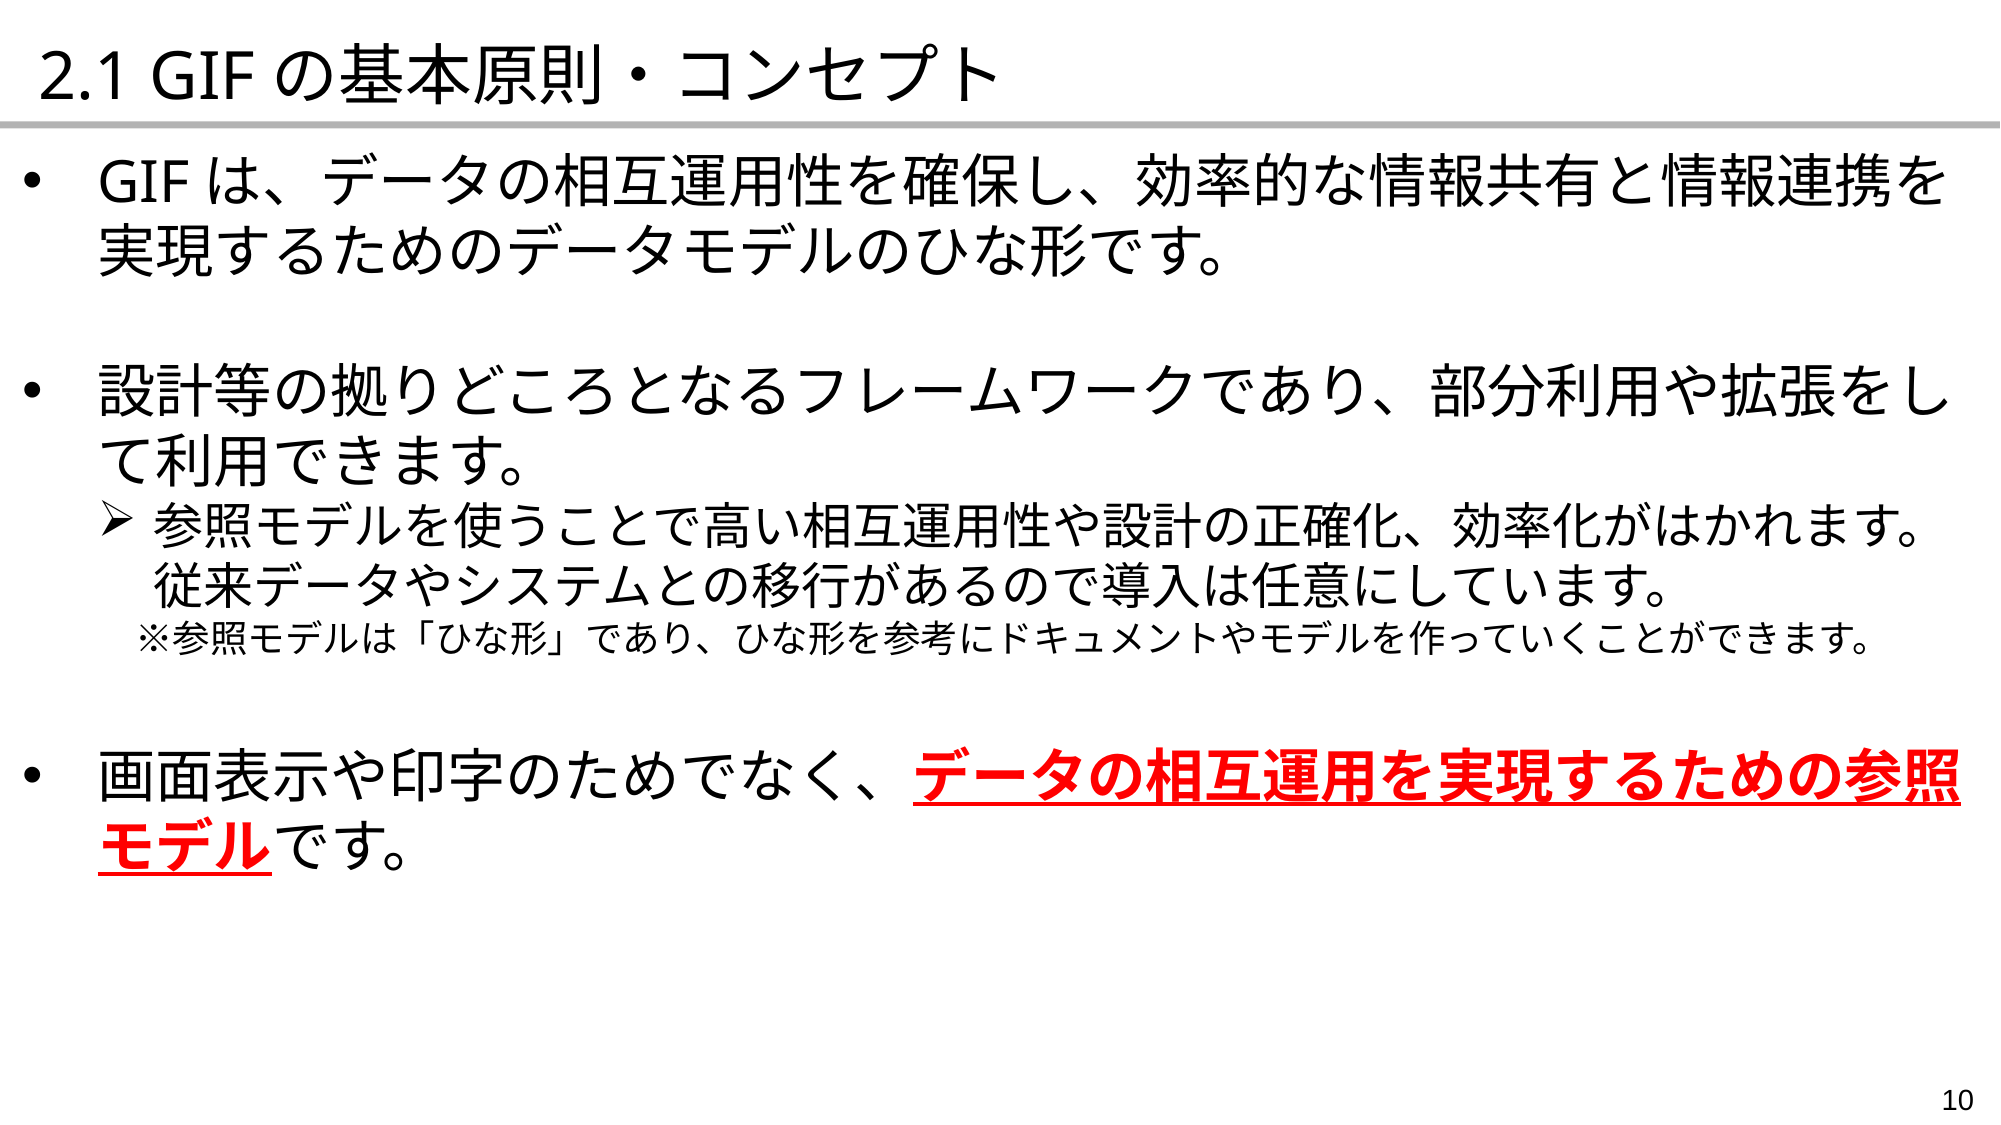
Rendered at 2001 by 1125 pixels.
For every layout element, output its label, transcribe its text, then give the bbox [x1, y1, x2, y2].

text_box 2.1 GIFの基本原則・コンセプト [23, 34, 1910, 121]
slide_number 10 [1881, 1073, 1989, 1124]
text_box GIFは、データの相互運用性を確保し、効率的な情報共有と情報連携を実現するためのデータモデルのひな形です。 設計等の拠りどころとなるフレームワークであり、部分利用や拡張をして利用できます。 参照モデルを使うことで高い相互運用性や設計の正確化、効率化がはかれます。従来データやシステムとの移行があるので導入は任意にしています。 ※参照モデルは「ひな形」であり、ひな形を参考にドキュメントやモデルを作っていくことができます。 画面表示や印字のためでなく、データの相互運用を実現するための参照モデルです。 [7, 137, 1993, 887]
